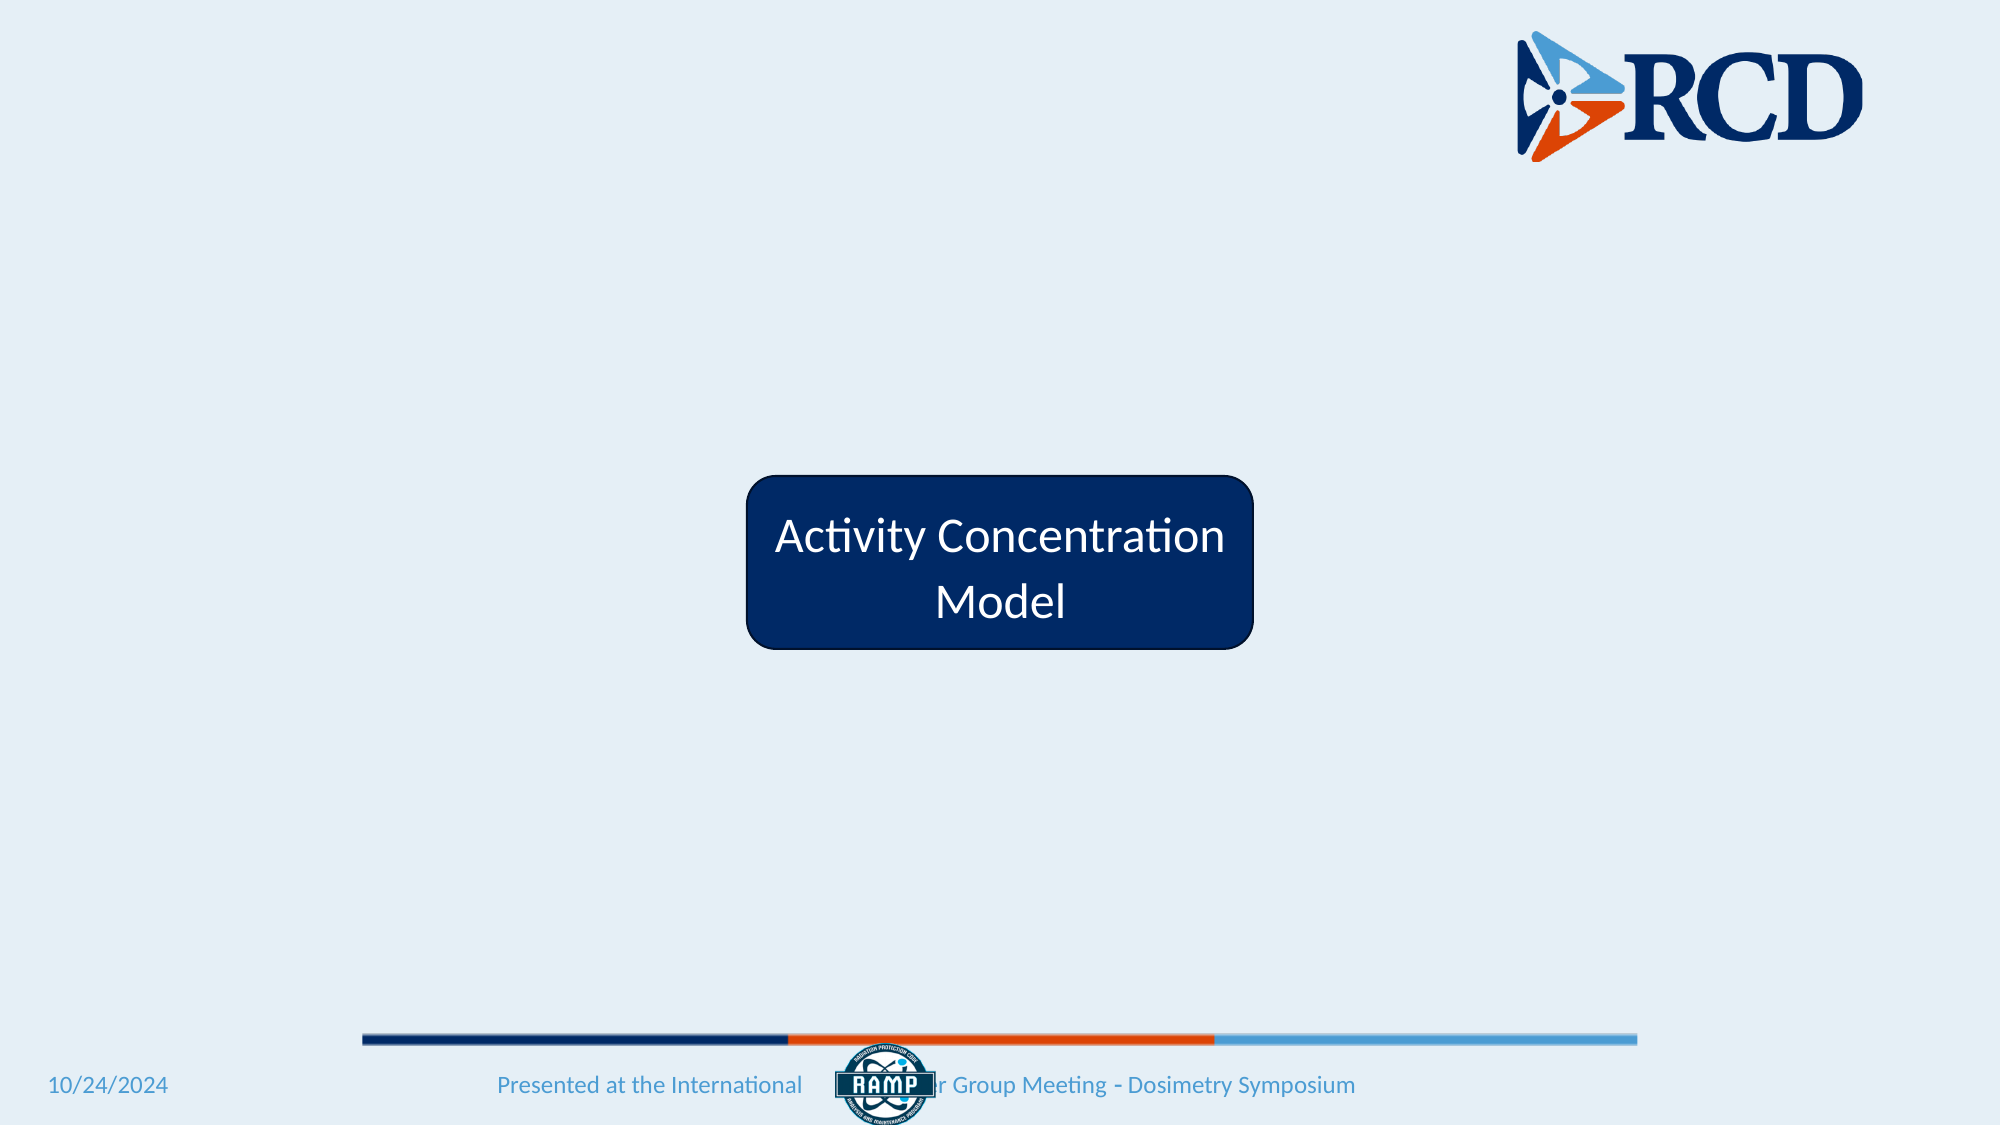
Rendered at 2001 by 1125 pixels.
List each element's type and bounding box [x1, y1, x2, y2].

picture [907, 1099, 922, 1116]
text_box [746, 475, 1253, 649]
picture [875, 1117, 905, 1125]
picture [835, 1035, 936, 1125]
picture [864, 1116, 872, 1121]
